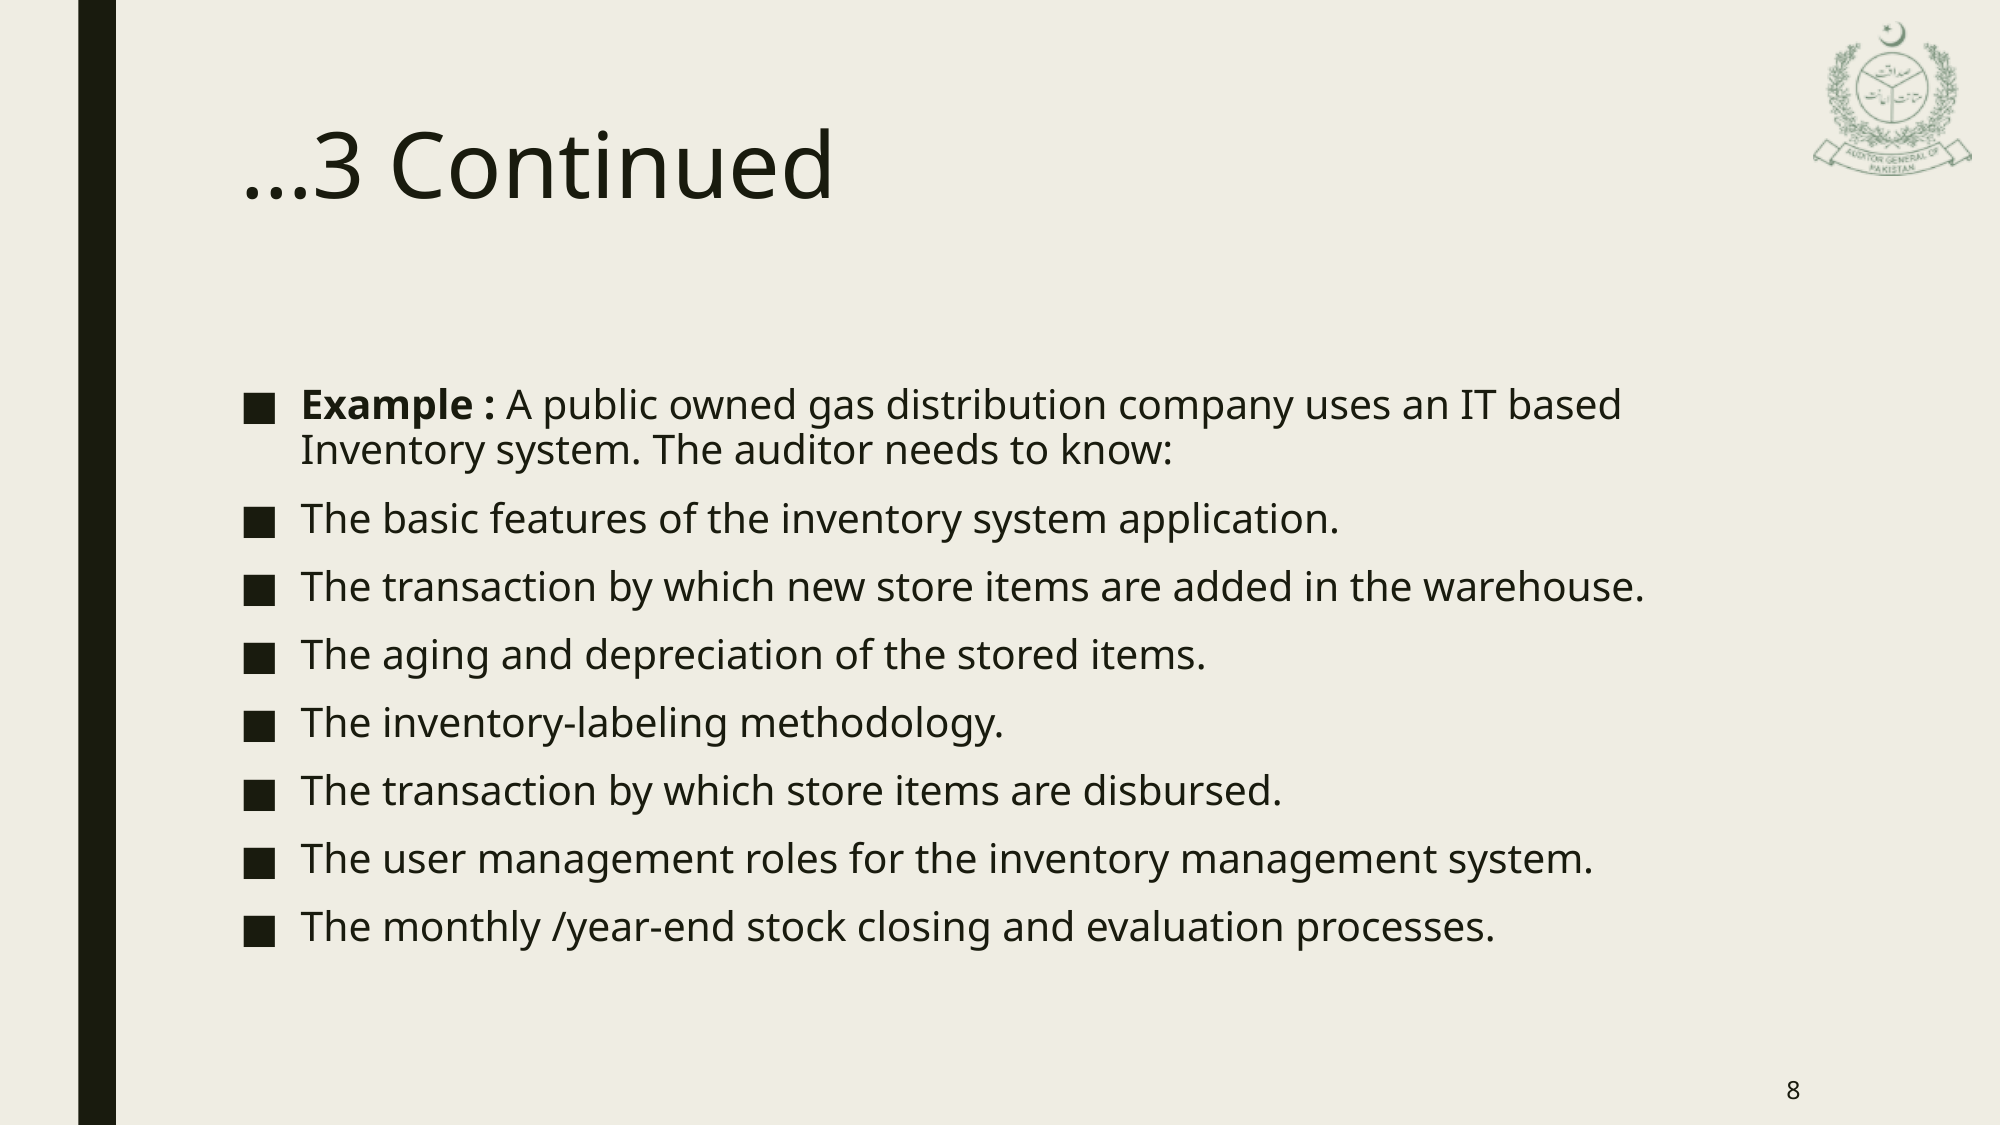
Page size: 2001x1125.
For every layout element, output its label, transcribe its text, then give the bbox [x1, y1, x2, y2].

slide_number 8 [1553, 1058, 1816, 1125]
list Example : A public owned gas distribution company uses an IT based Inventory system. The auditor needs to know: The basic features of the inventory system application. The transaction by which new store items are added in the warehouse. The aging and depreciation of the stored items. The inventory-labeling methodology. The transaction by which store items are disbursed. The user management roles for the inventory management system. The monthly /year-end stock closing and evaluation processes. [225, 375, 1800, 963]
title …3 Continued [225, 112, 1800, 357]
